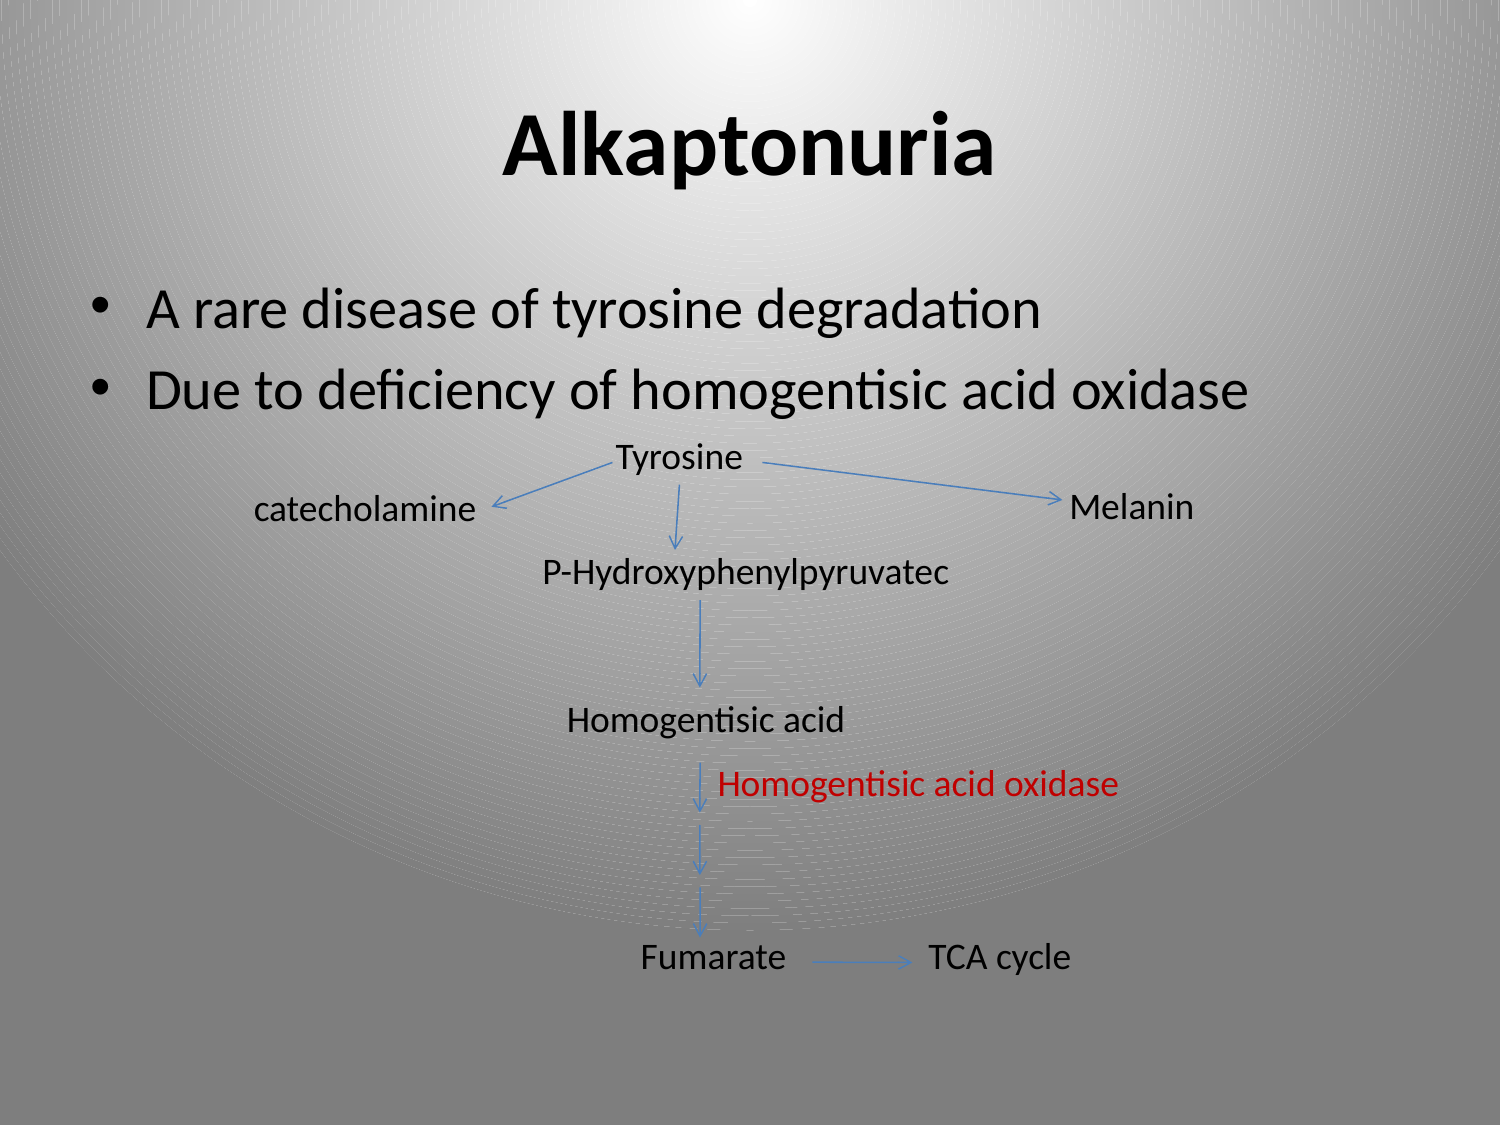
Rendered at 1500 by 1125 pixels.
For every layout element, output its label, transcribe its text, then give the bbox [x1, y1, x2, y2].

list A rare disease of tyrosine degradation Due to deficiency of homogentisic acid oxidase [75, 262, 1425, 463]
title Alkaptonuria [75, 45, 1425, 233]
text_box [237, 424, 1211, 986]
